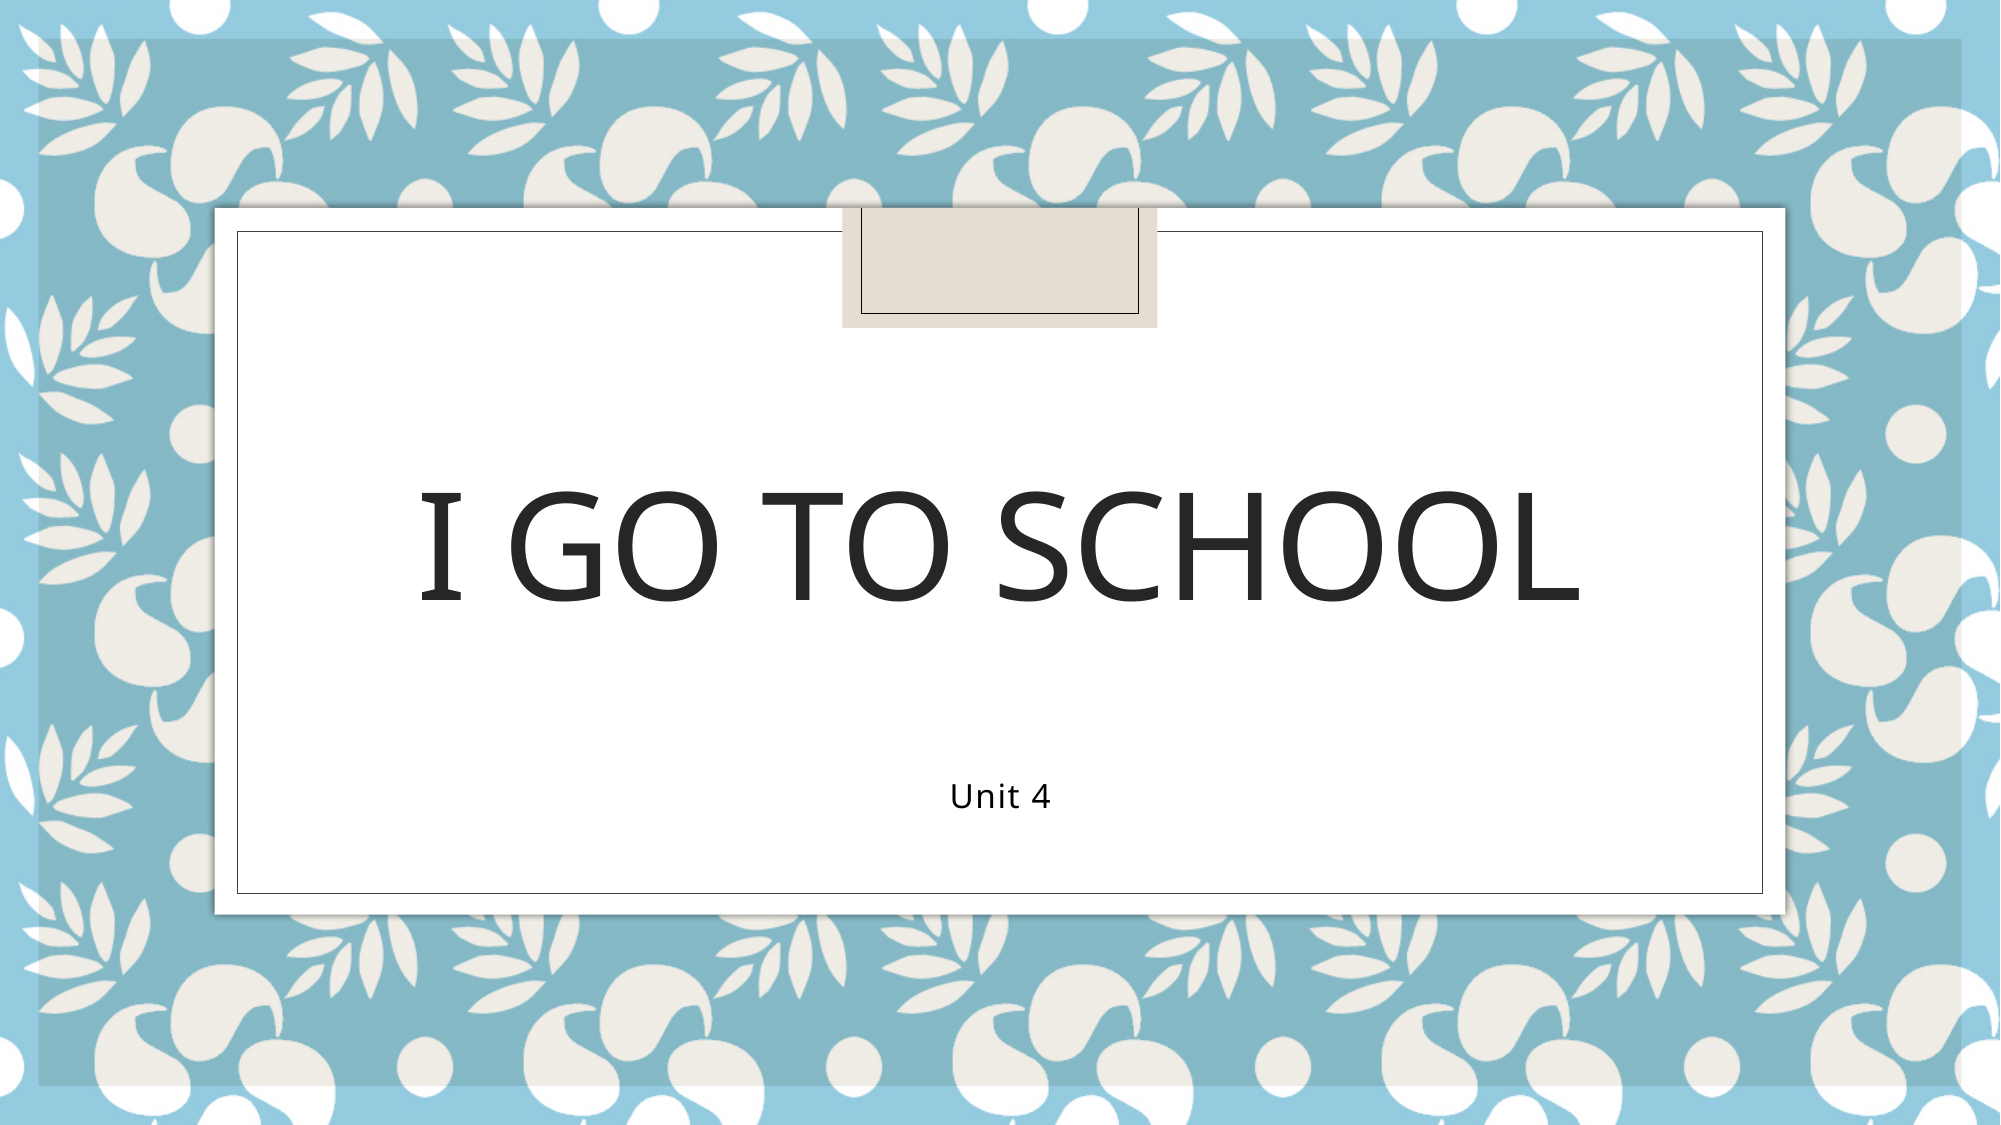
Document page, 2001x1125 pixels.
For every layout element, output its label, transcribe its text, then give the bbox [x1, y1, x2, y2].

subtitle Unit 4 [256, 768, 1745, 844]
title I go to school [256, 343, 1744, 768]
